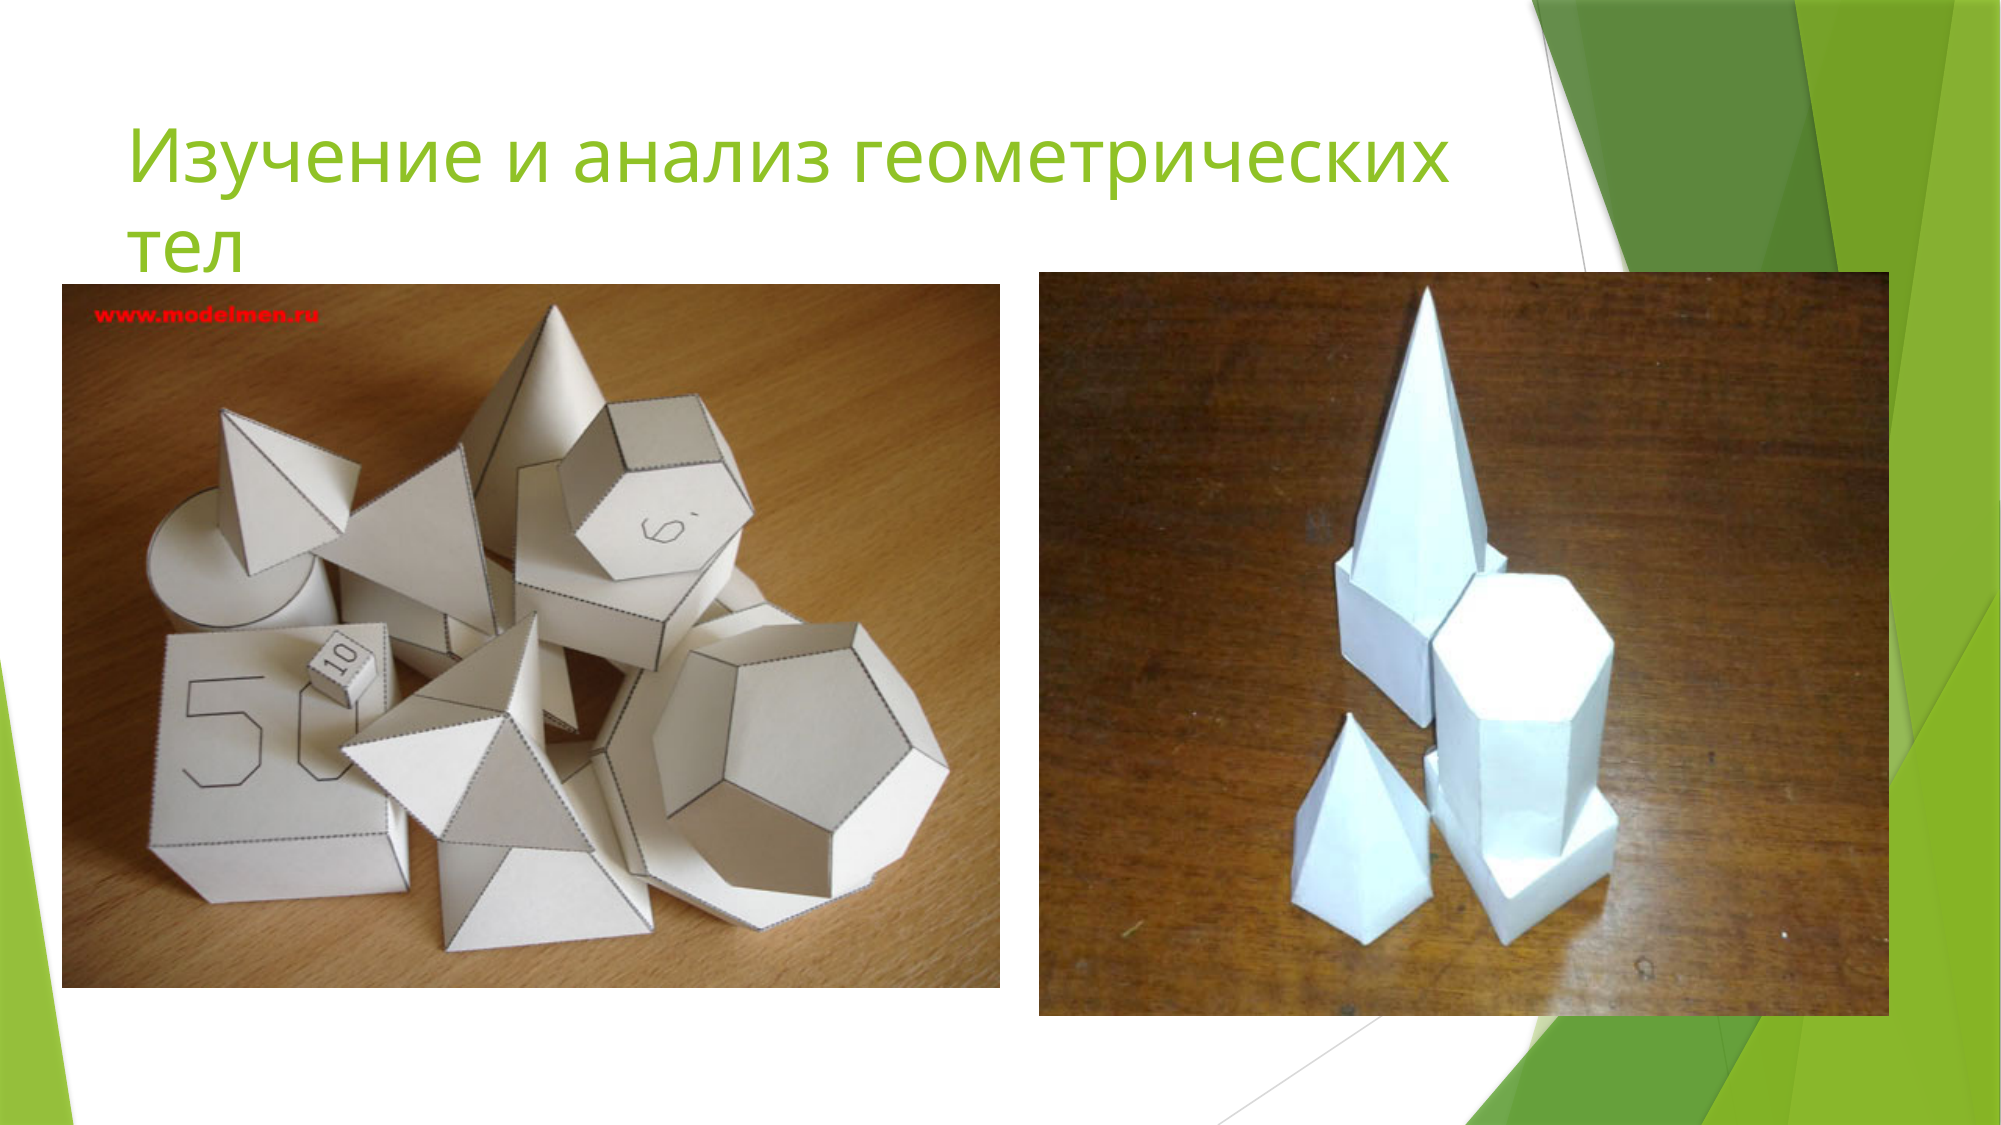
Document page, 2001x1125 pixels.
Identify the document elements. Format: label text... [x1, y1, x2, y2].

title Изучение и анализ геометрических тел [111, 99, 1522, 317]
picture [1038, 271, 1889, 1017]
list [61, 284, 1001, 989]
